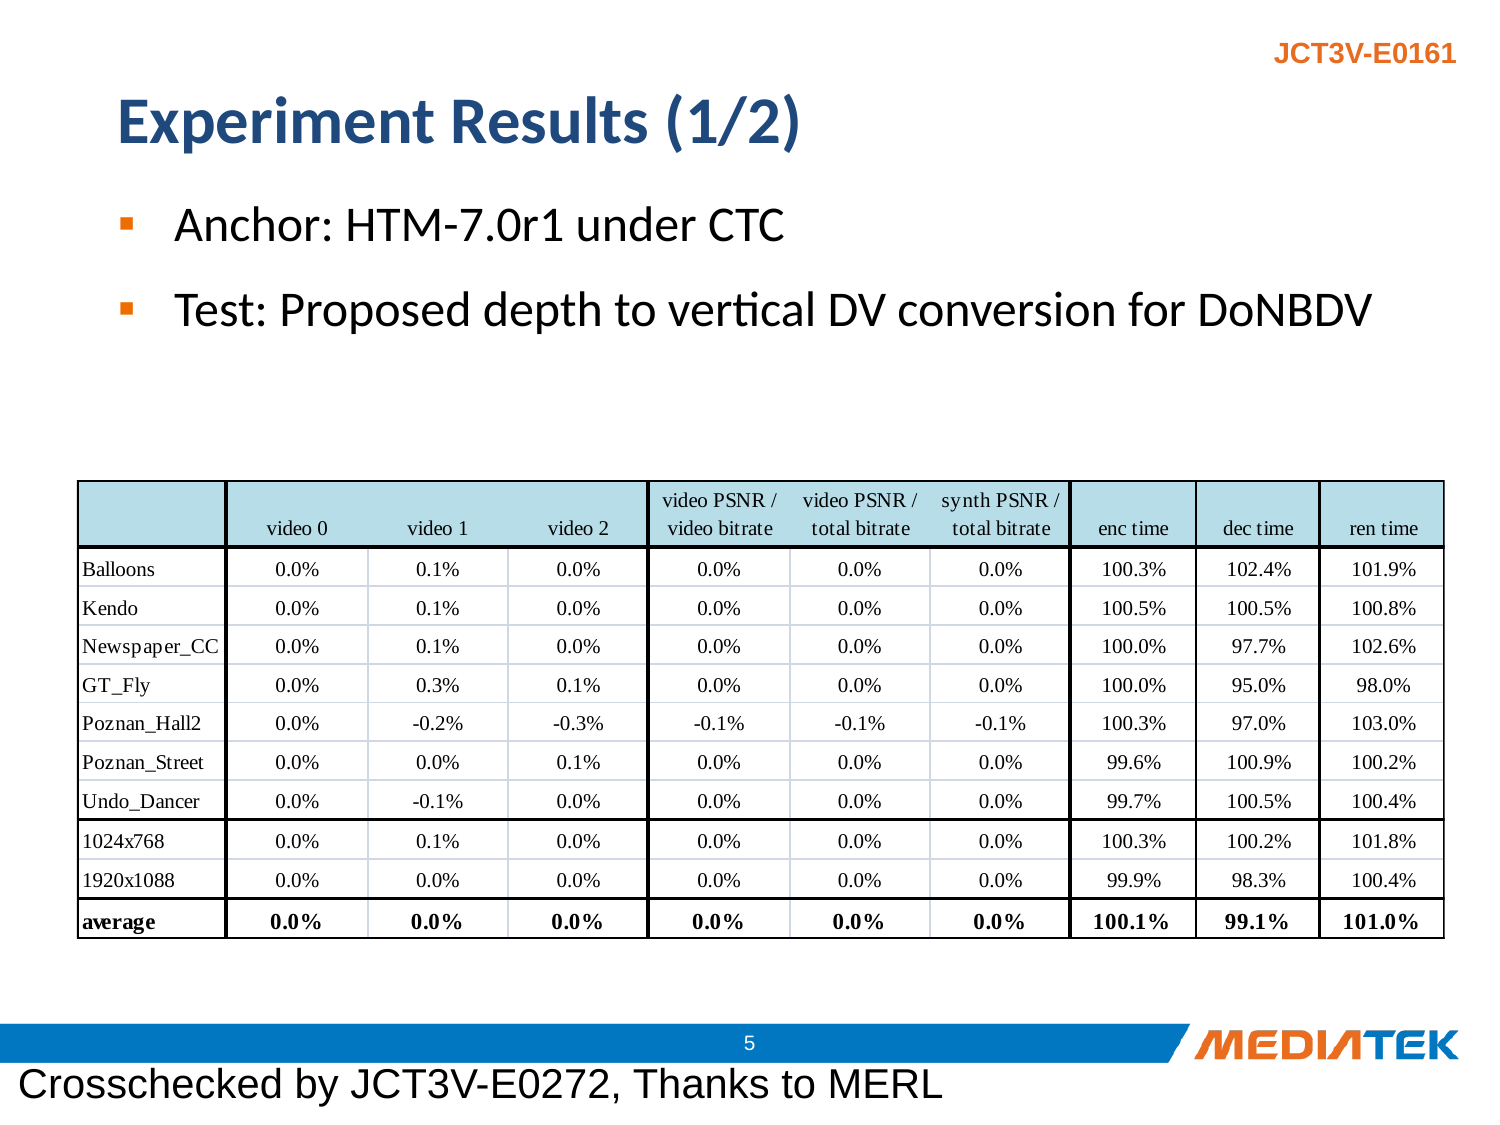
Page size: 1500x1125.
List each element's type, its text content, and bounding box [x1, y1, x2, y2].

list Anchor: HTM-7.0r1 under CTC Test: Proposed depth to vertical DV conversion for DoNBDV [102, 184, 1500, 998]
title Experiment Results (1/2) [101, 62, 1425, 172]
picture [789, 1023, 1459, 1063]
picture [0, 1023, 711, 1063]
text_box Crosschecked by JCT3V-E0272, Thanks to MERL [3, 1049, 960, 1115]
slide_number 4 [711, 1022, 789, 1049]
picture [76, 479, 1447, 941]
